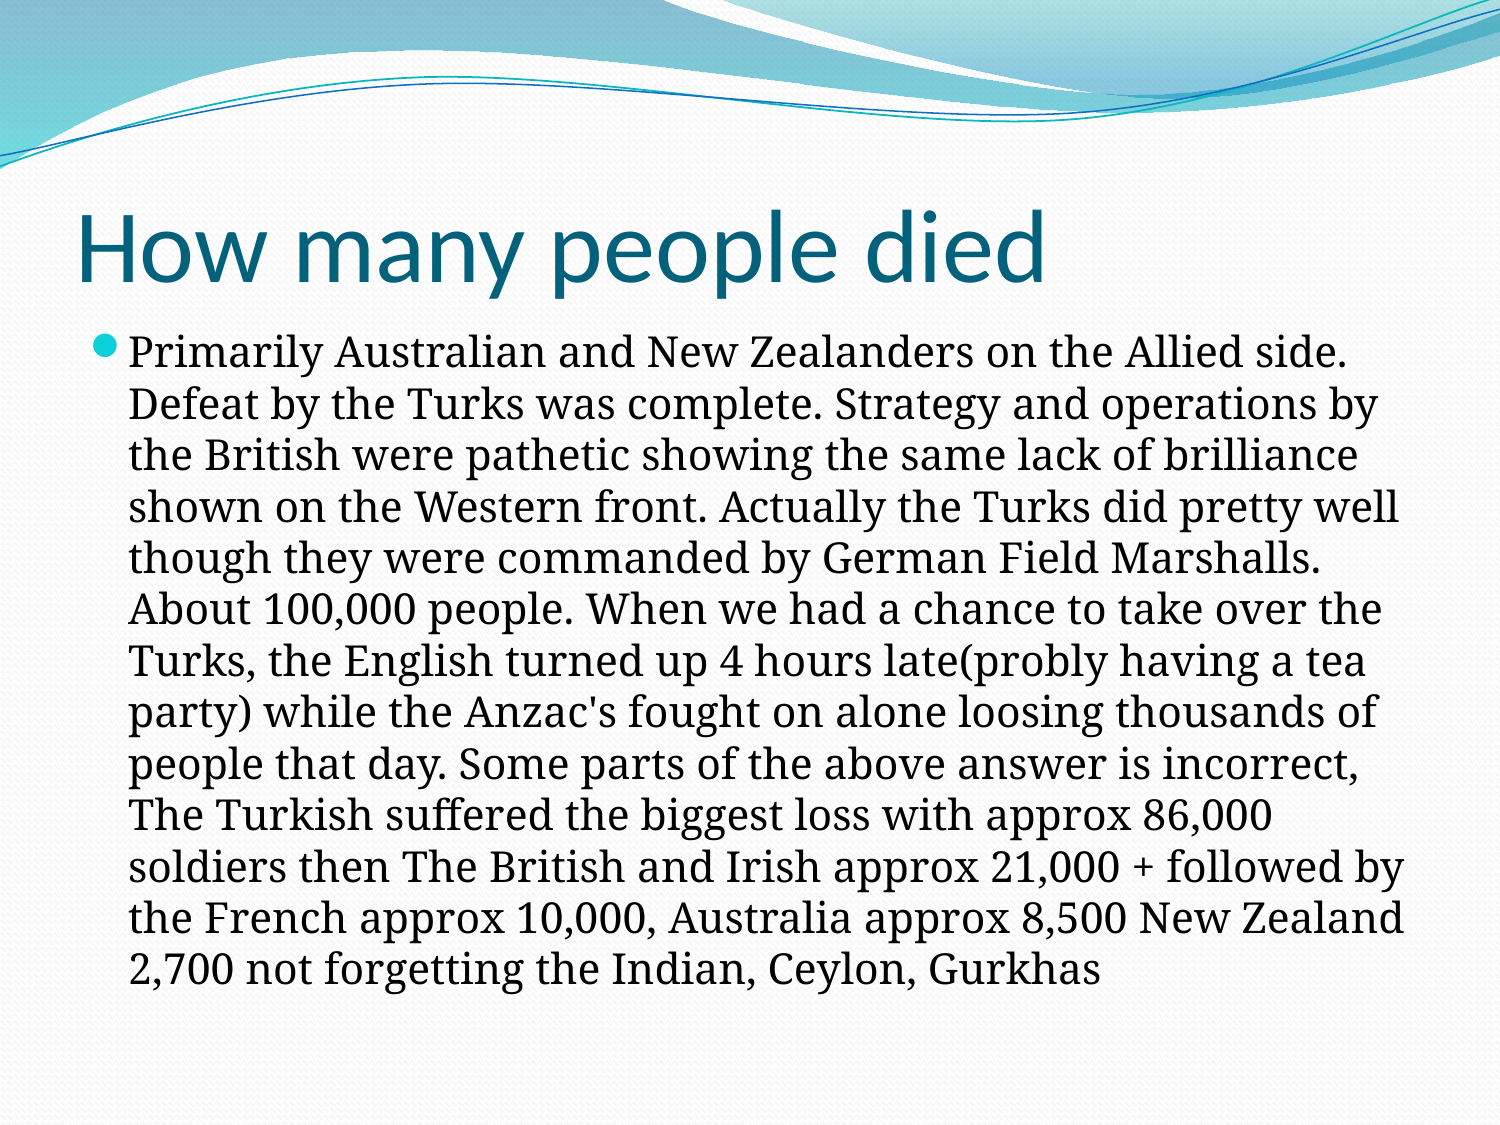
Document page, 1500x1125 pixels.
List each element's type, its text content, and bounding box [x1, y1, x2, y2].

list Primarily Australian and New Zealanders on the Allied side. Defeat by the Turks was complete. Strategy and operations by the British were pathetic showing the same lack of brilliance shown on the Western front. Actually the Turks did pretty well though they were commanded by German Field Marshalls. About 100,000 people. When we had a chance to take over the Turks, the English turned up 4 hours late(probly having a tea party) while the Anzac's fought on alone loosing thousands of people that day. Some parts of the above answer is incorrect, The Turkish suffered the biggest loss with approx 86,000 soldiers then The British and Irish approx 21,000 + followed by the French approx 10,000, Australia approx 8,500 New Zealand 2,700 not forgetting the Indian, Ceylon, Gurkhas [75, 317, 1425, 1038]
title How many people died [75, 115, 1425, 303]
